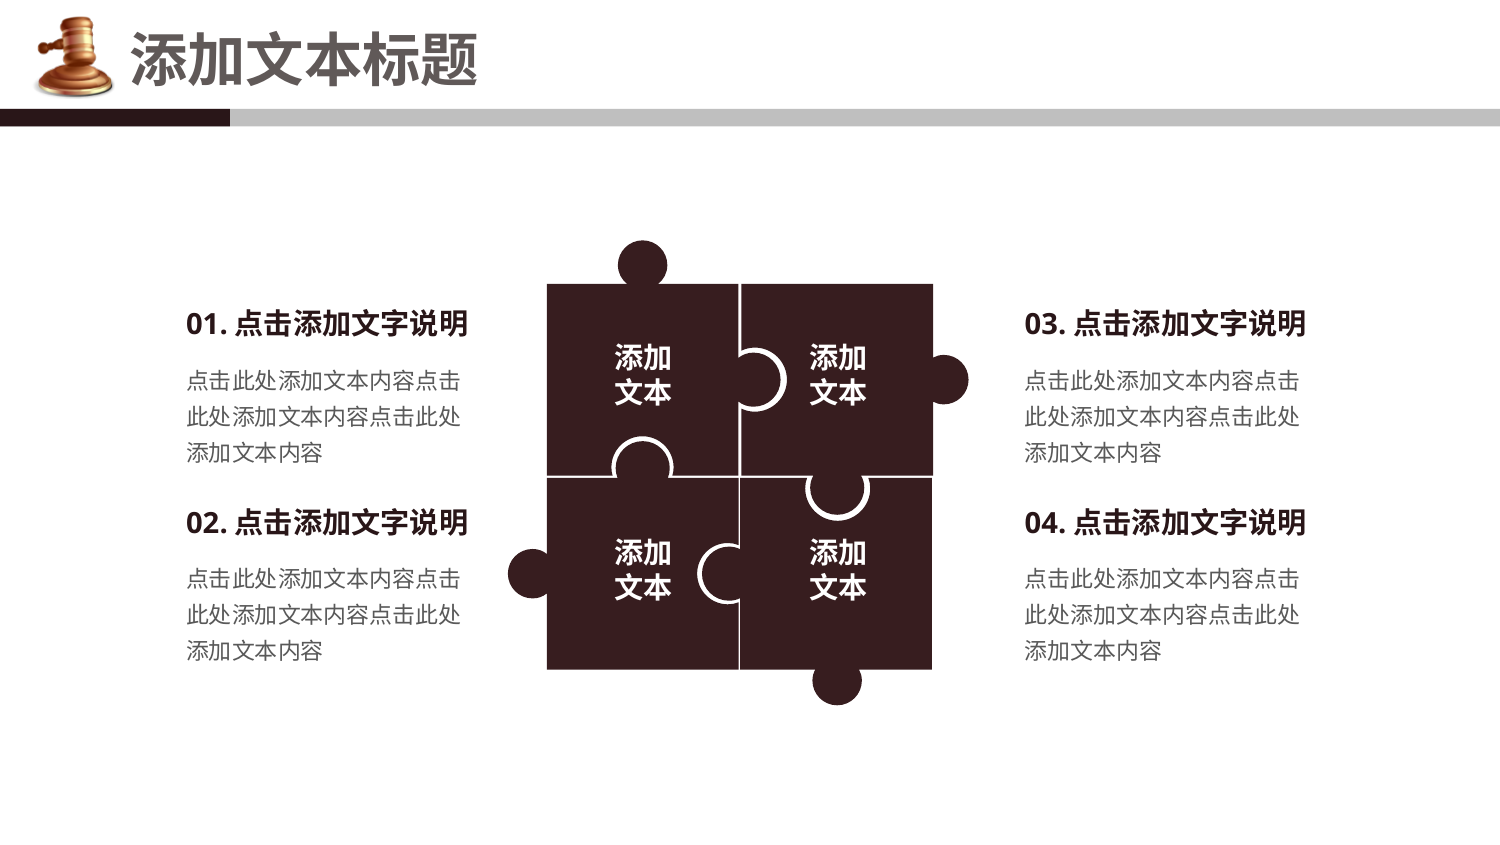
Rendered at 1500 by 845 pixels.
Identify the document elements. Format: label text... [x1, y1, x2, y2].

text_box 点击此处添加文本内容点击此处添加文本内容点击此处添加文本内容 [1009, 351, 1328, 473]
picture [31, 15, 115, 99]
text_box 点击此处添加文本内容点击此处添加文本内容点击此处添加文本内容 [1009, 549, 1328, 672]
text_box 添加文本标题 [114, 15, 969, 101]
text_box 02.点击添加文字说明 [171, 496, 490, 547]
text_box 01.点击添加文字说明 [171, 298, 490, 348]
text_box 点击此处添加文本内容点击此处添加文本内容点击此处添加文本内容 [171, 549, 490, 672]
text_box [231, 108, 1500, 127]
text_box 04.点击添加文字说明 [1009, 496, 1328, 547]
text_box [0, 108, 231, 127]
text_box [546, 240, 781, 476]
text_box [701, 477, 932, 706]
text_box 03.点击添加文字说明 [1009, 298, 1328, 348]
text_box 点击此处添加文本内容点击此处添加文本内容点击此处添加文本内容 [171, 351, 490, 473]
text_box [507, 441, 739, 670]
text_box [741, 283, 969, 515]
